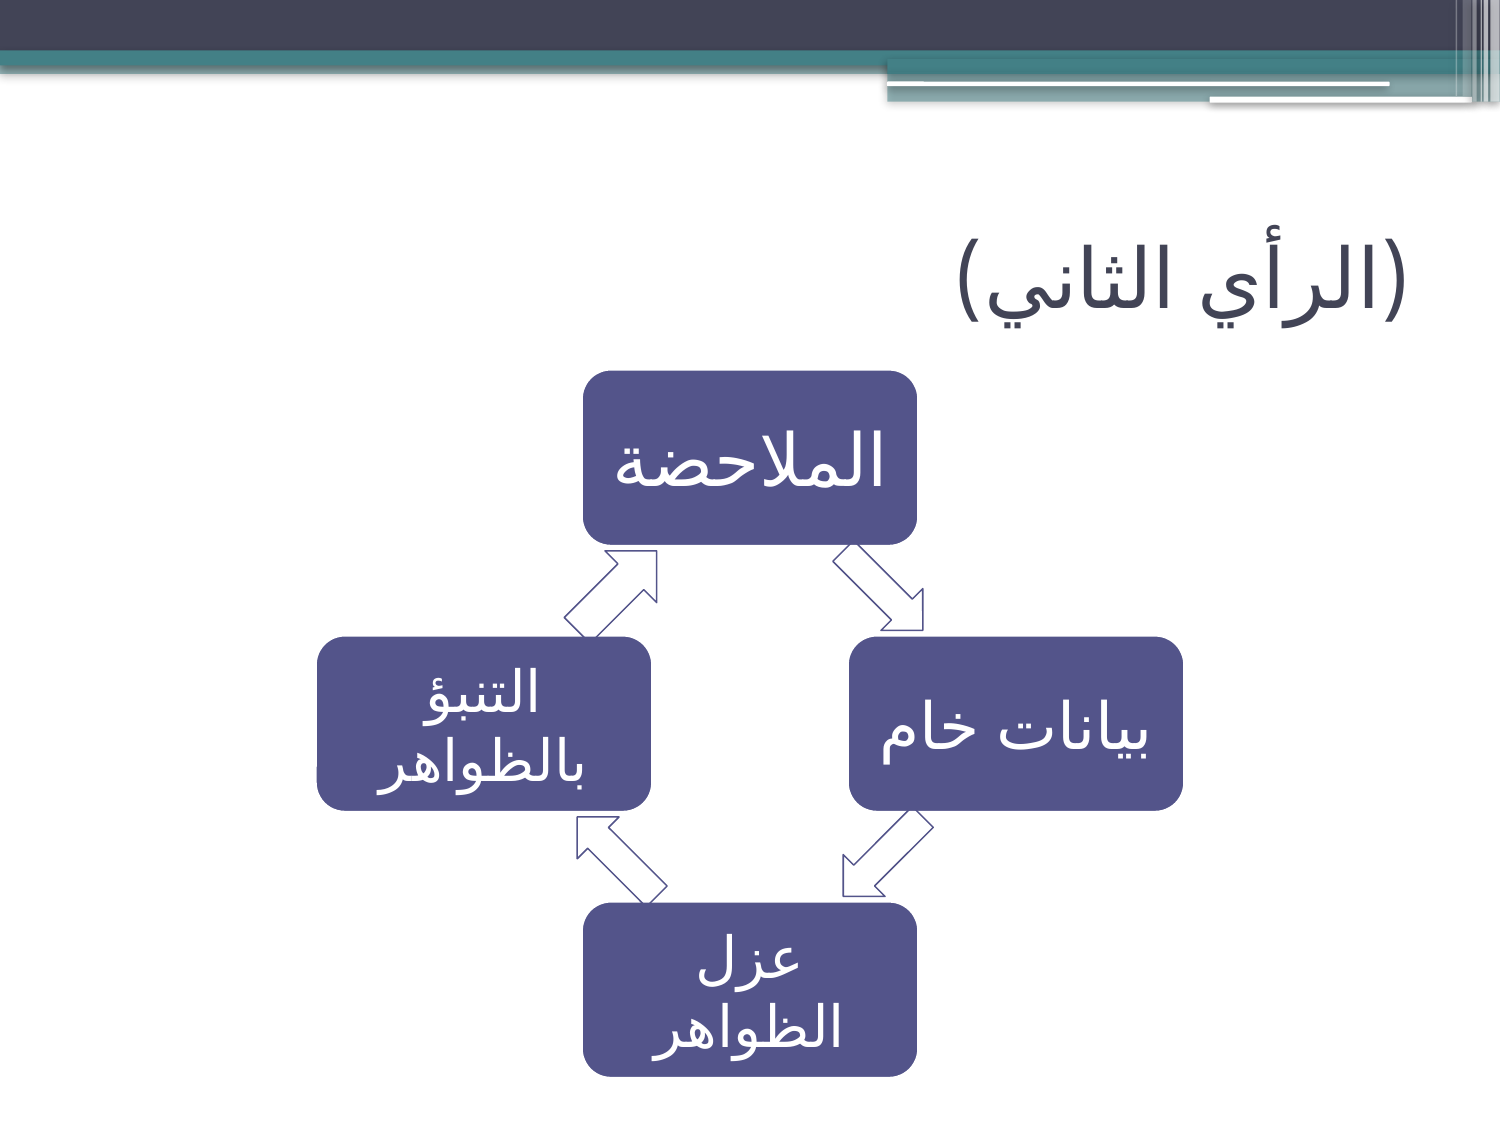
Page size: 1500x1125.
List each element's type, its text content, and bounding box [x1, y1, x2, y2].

title (الرأي الثاني) [75, 187, 1425, 363]
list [74, 368, 1426, 1079]
